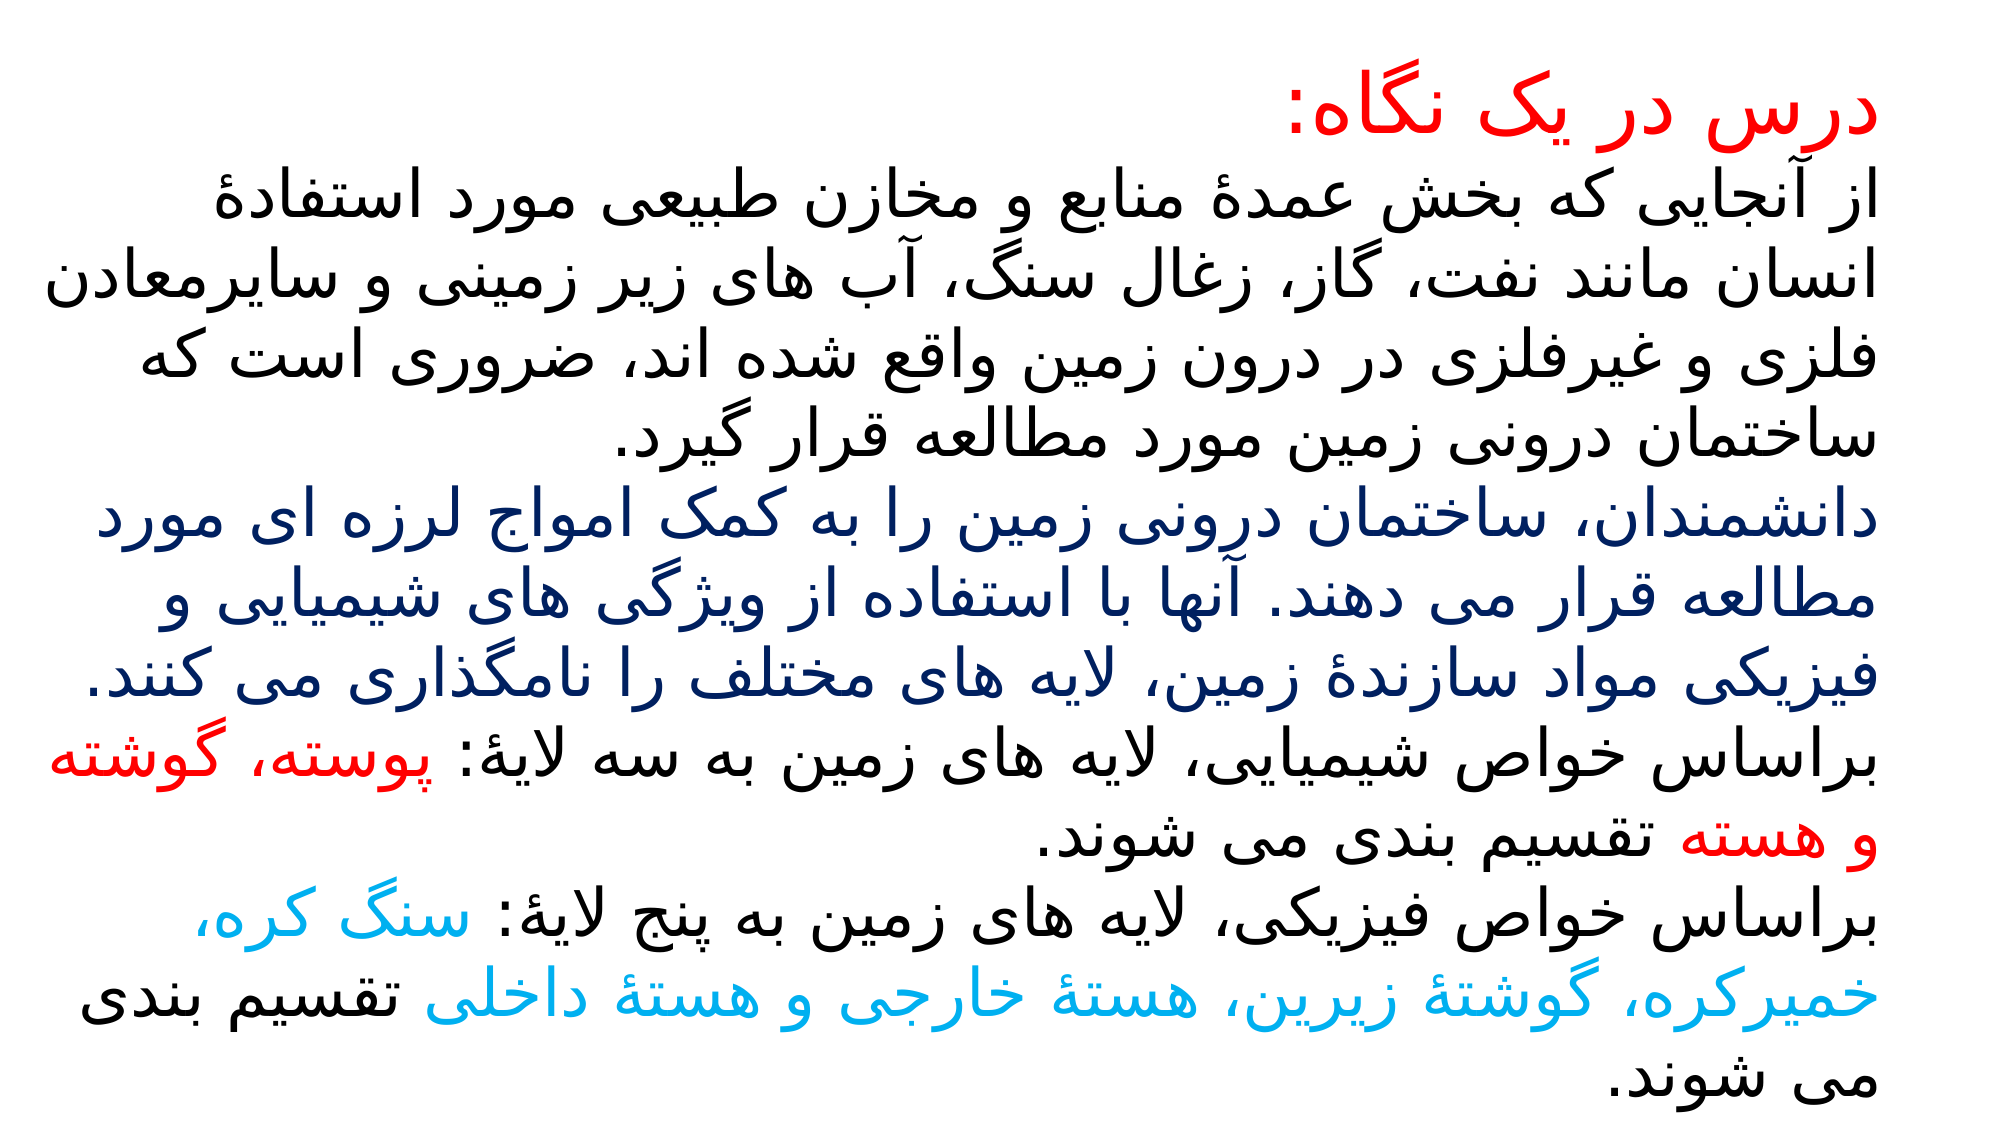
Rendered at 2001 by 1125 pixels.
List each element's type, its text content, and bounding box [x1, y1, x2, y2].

text_box درس در یک نگاه: از آنجایی که بخش عمدهٔ منابع و مخازن طبیعی مورد استفادهٔ انسان مانند نفت، گاز، زغال سنگ، آب های زیر زمینی و سایرمعادن فلزی و غیرفلزی در درون زمین واقع شده اند، ضروری است که ساختمان درونی زمین مورد مطالعه قرار گیرد. دانشمندان، ساختمان درونی زمین را به کمک امواج لرزه ای مورد مطالعه قرار می دهند. آنها با استفاده از ویژگی های شیمیایی و فیزیکی مواد سازندهٔ زمین، لایه های مختلف را نامگذاری می کنند. براساس خواص شیمیایی، لایه های زمین به سه لایهٔ: پوسته، گوشته و هسته تقسیم بندی می شوند. براساس خواص فیزیکی، لایه های زمین به پنج لایهٔ: سنگ کره، خمیرکره، گوشتهٔ زیرین، هستهٔ خارجی و هستهٔ داخلی تقسیم بندی می شوند. [21, 43, 1898, 1118]
picture [87, 737, 423, 828]
